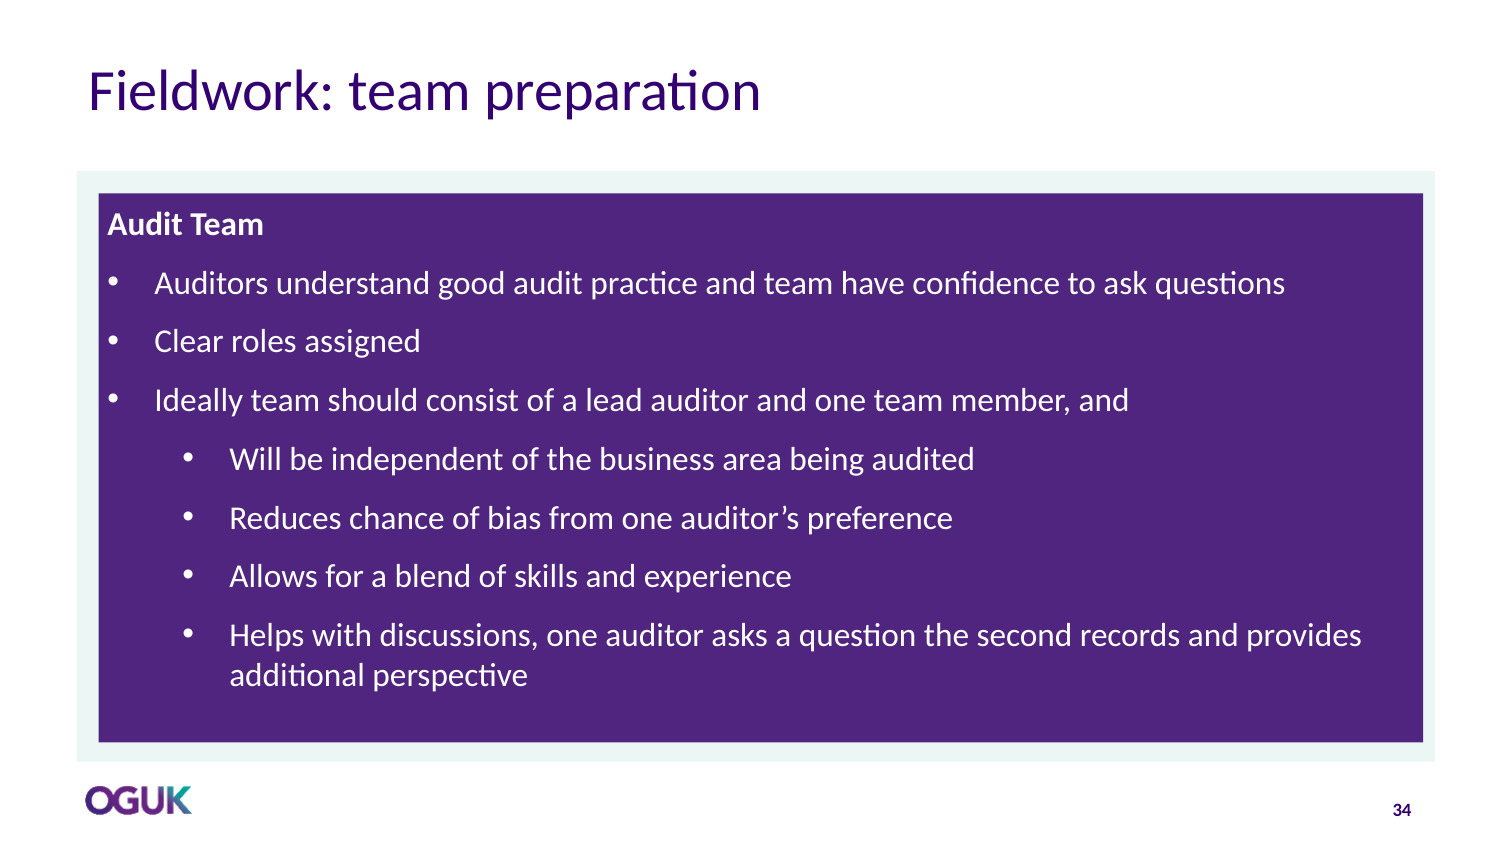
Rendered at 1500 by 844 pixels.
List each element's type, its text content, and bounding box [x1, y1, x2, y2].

slide_number 34 [1352, 800, 1412, 818]
text_box [76, 170, 1436, 763]
picture [76, 778, 200, 822]
title Fieldwork: team preparation [88, 38, 1412, 145]
text_box Audit Team Auditors understand good audit practice and team have confidence to ask questions Clear roles assigned Ideally team should consist of a lead auditor and one team member, and Will be independent of the business area being audited Reduces chance of bias from one auditor’s preference Allows for a blend of skills and experience Helps with discussions, one auditor asks a question the second records and provides additional perspective [98, 192, 1424, 743]
